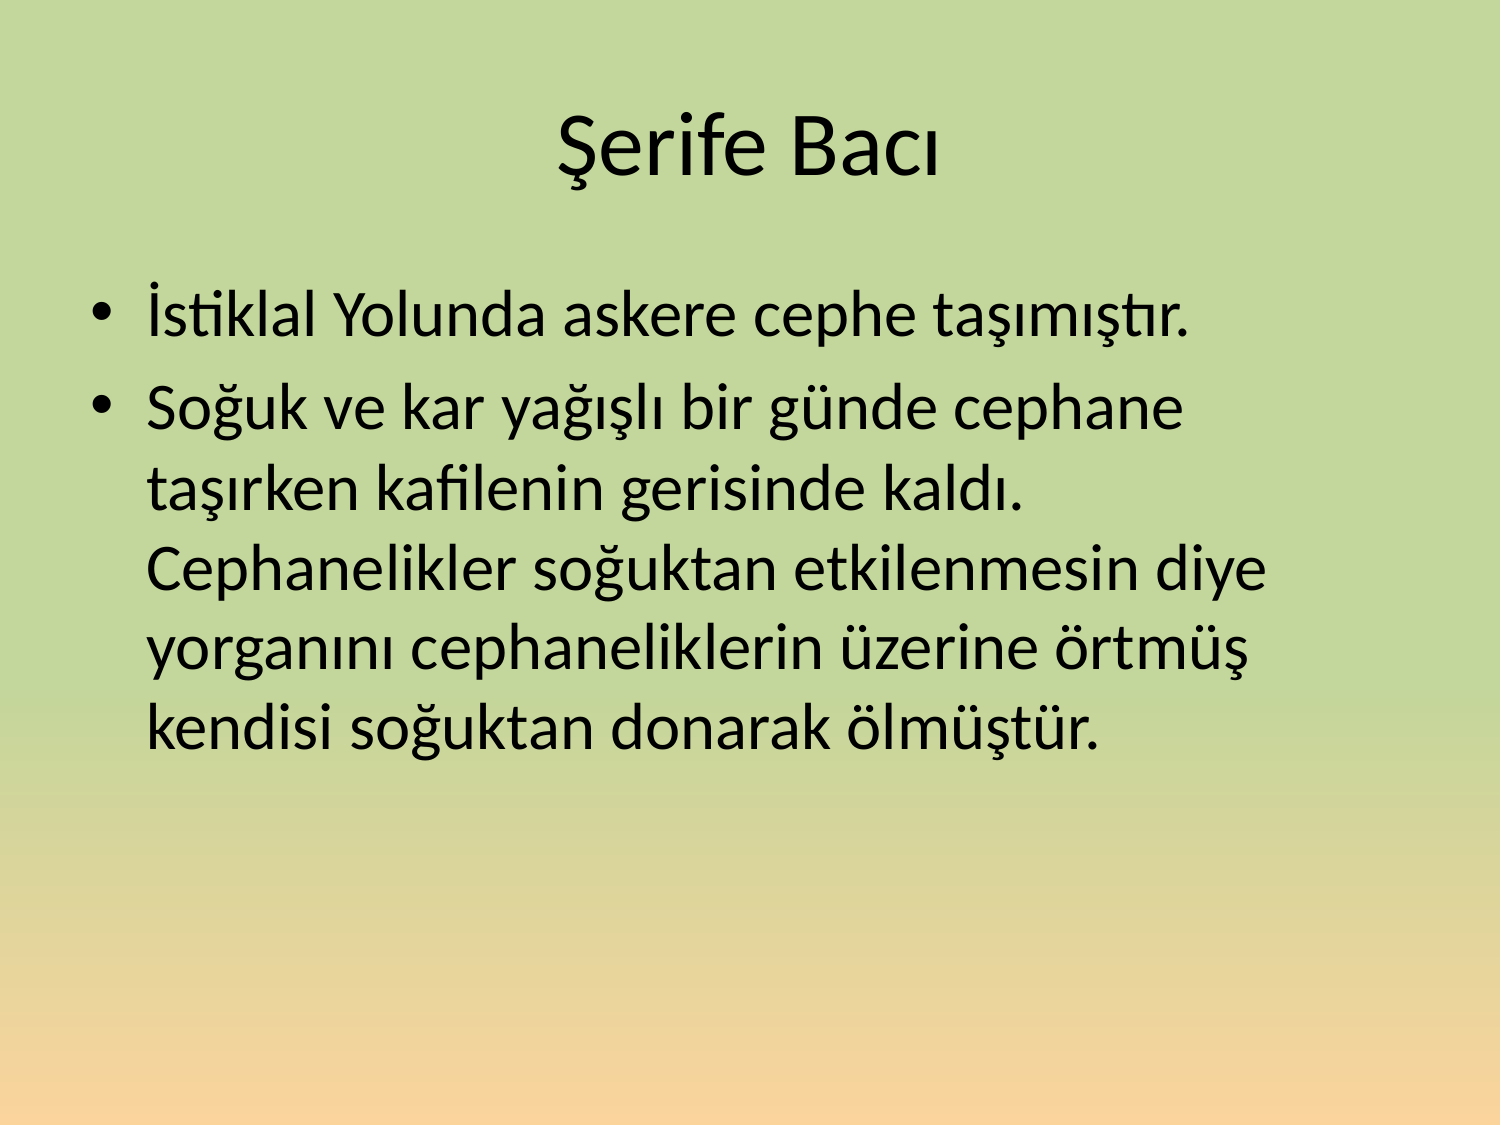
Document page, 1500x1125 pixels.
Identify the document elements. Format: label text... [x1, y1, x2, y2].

list İstiklal Yolunda askere cephe taşımıştır. Soğuk ve kar yağışlı bir günde cephane taşırken kafilenin gerisinde kaldı. Cephanelikler soğuktan etkilenmesin diye yorganını cephaneliklerin üzerine örtmüş kendisi soğuktan donarak ölmüştür. [75, 262, 1425, 1005]
title Şerife Bacı [75, 45, 1425, 233]
